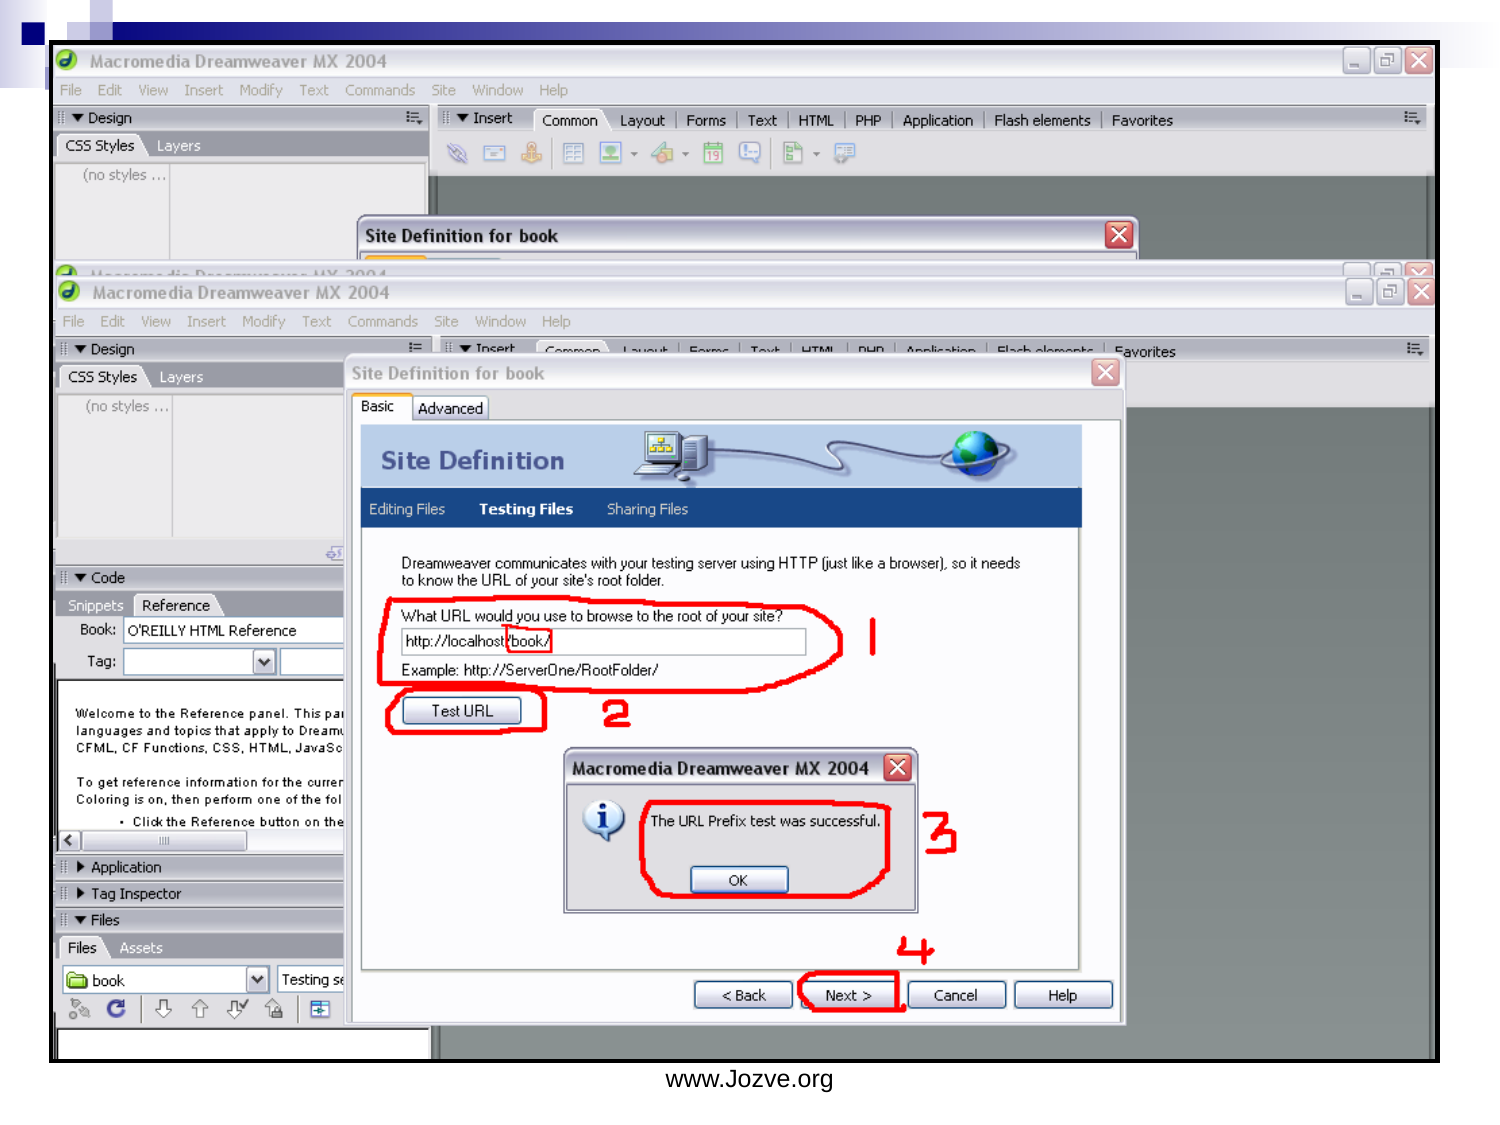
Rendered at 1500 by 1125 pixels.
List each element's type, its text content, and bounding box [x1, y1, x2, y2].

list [52, 44, 1436, 1059]
footer www.Jozve.org [512, 1066, 988, 1101]
